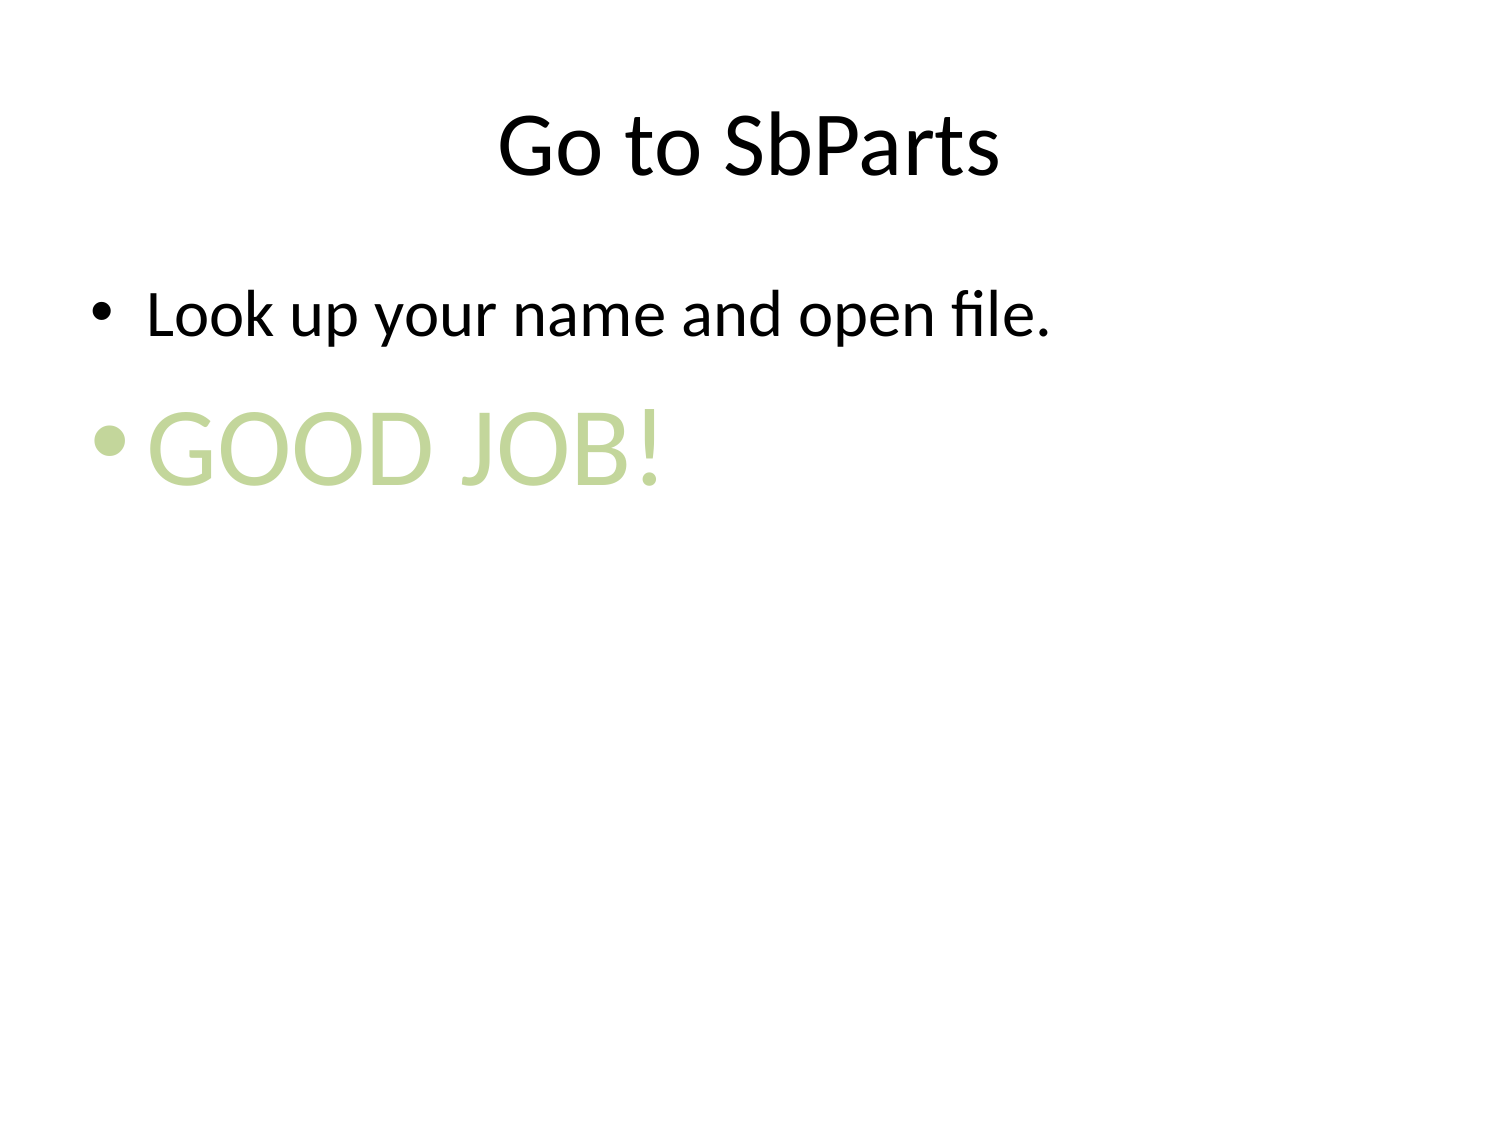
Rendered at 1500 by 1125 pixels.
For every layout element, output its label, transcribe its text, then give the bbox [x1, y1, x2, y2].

list Look up your name and open file. GOOD JOB! [75, 262, 1425, 1005]
title Go to SbParts [75, 45, 1425, 233]
